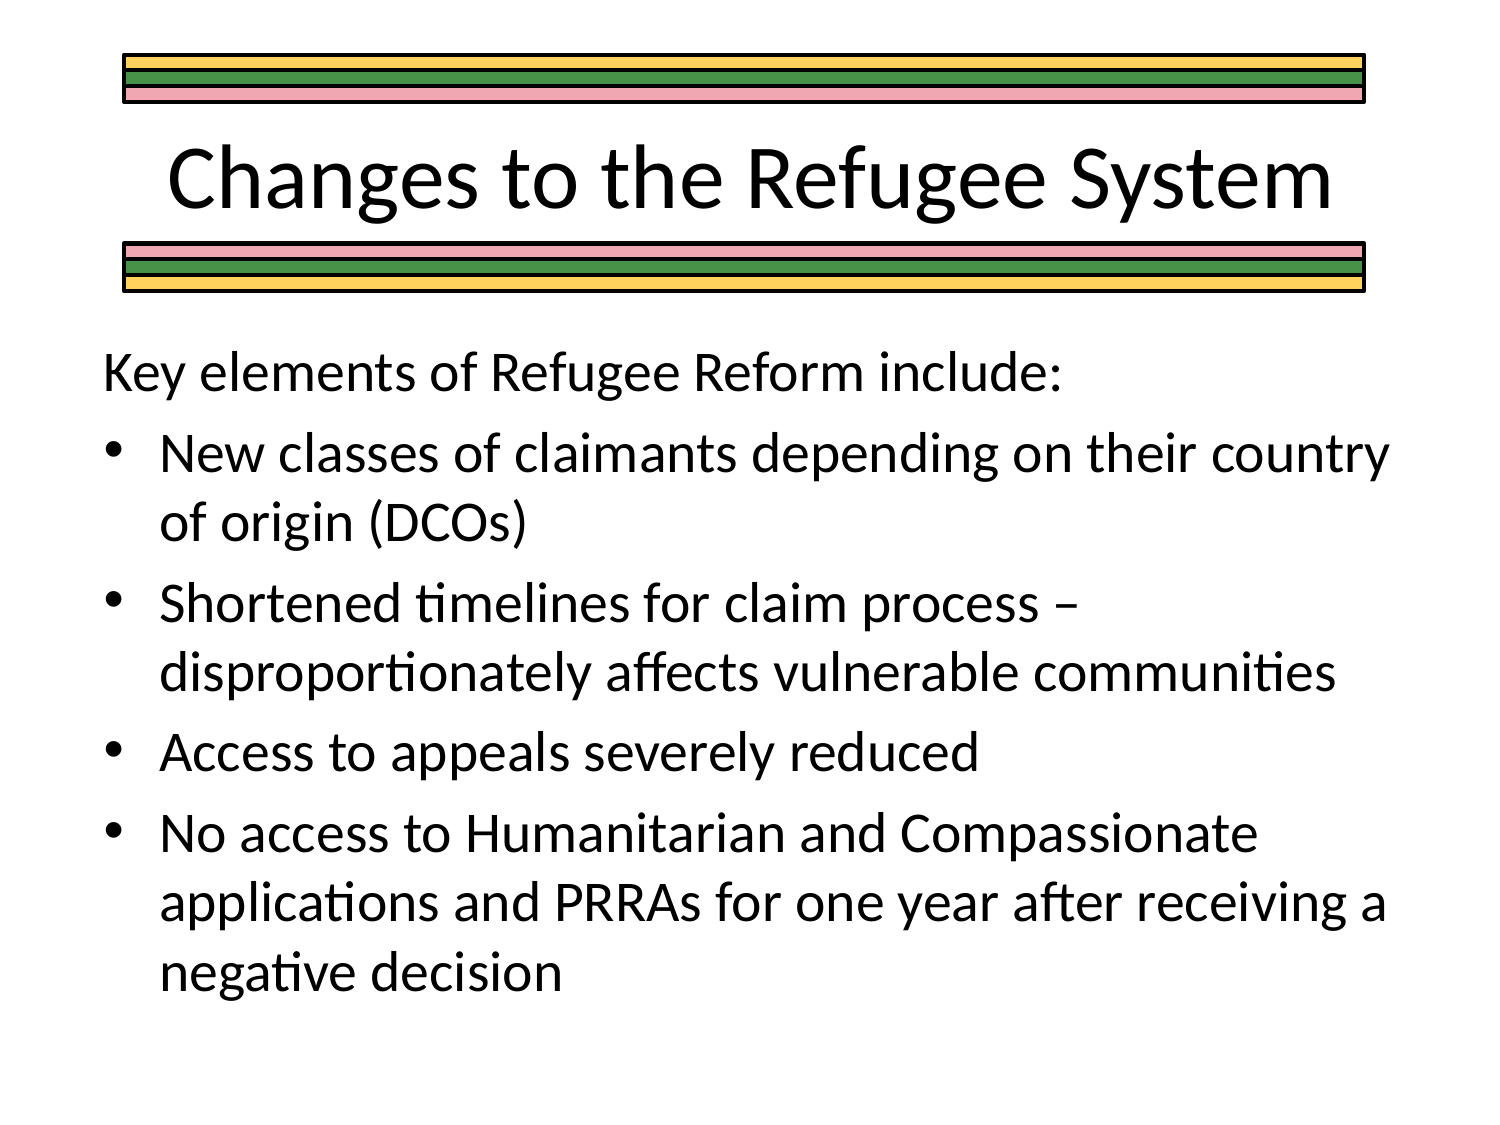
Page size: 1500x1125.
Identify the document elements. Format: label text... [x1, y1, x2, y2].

title Changes to the Refugee System [76, 78, 1427, 266]
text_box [123, 243, 1365, 291]
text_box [123, 54, 1365, 102]
list Key elements of Refugee Reform include: New classes of claimants depending on their country of origin (DCOs) Shortened timelines for claim process – disproportionately affects vulnerable communities Access to appeals severely reduced No access to Humanitarian and Compassionate applications and PRRAs for one year after receiving a negative decision [88, 326, 1439, 1012]
